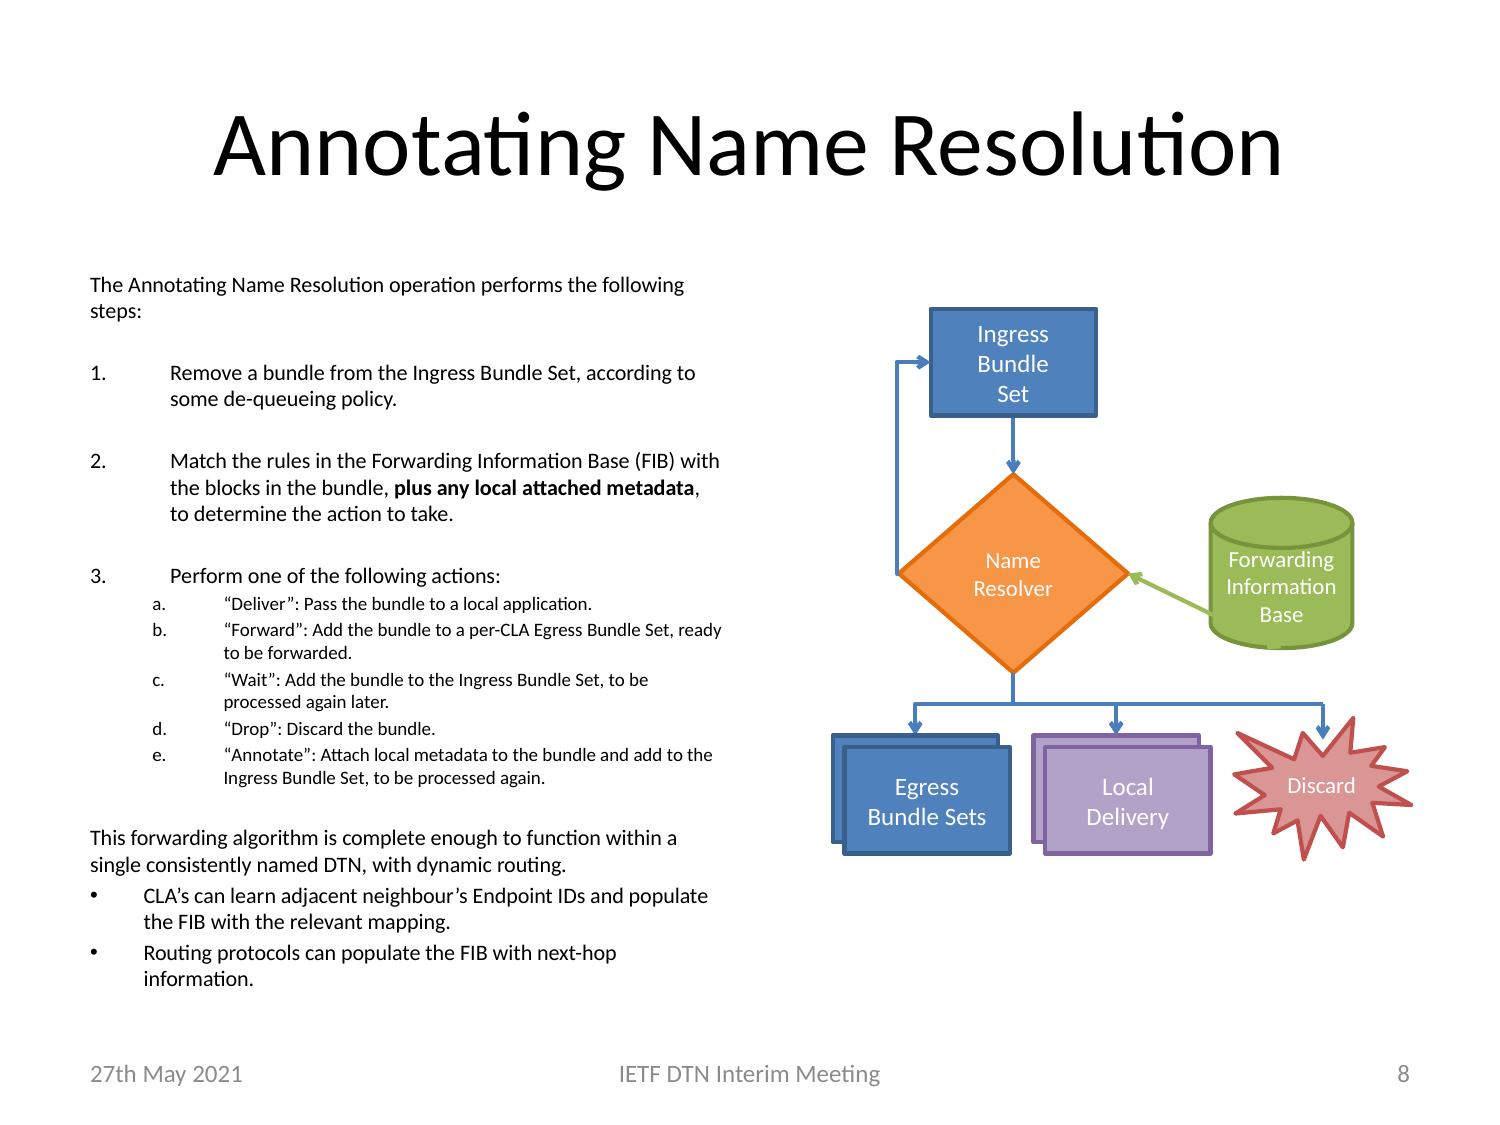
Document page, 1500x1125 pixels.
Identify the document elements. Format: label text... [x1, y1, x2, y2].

text_box Local Delivery [1086, 733, 1201, 745]
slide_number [75, 1042, 425, 1103]
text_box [898, 361, 931, 574]
title Annotating Name Resolution [75, 45, 1425, 233]
text_box Forwarding Information Base [1208, 495, 1355, 651]
text_box Discard [1232, 715, 1414, 862]
text_box Local Delivery [1031, 733, 1043, 844]
text_box Ingress Bundle Set [929, 307, 1098, 418]
text_box Egress Bundle Sets [842, 745, 1012, 856]
text_box Name Resolver [906, 475, 1129, 675]
text_box Local Delivery [1043, 745, 1213, 856]
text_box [932, 654, 996, 754]
slide_number 8 [1074, 1042, 1425, 1103]
list The Annotating Name Resolution operation performs the following steps: Remove a bundle from the Ingress Bundle Set, according to some de-queueing policy. Match the rules in the Forwarding Information Base (FIB) with the blocks in the bundle, plus any local attached metadata, to determine the action to take. Perform one of the following actions: “Deliver”: Pass the bundle to a local application. “Forward”: Add the bundle to a per-CLA Egress Bundle Set, ready to be forwarded. “Wait”: Add the bundle to the Ingress Bundle Set, to be processed again later. “Drop”: Discard the bundle. “Annotate”: Attach local metadata to the bundle and add to the Ingress Bundle Set, to be processed again. This forwarding algorithm is complete enough to function within a single consistently named DTN, with dynamic routing. CLA’s can learn adjacent neighbour’s Endpoint IDs and populate the FIB with the relevant mapping. Routing protocols can populate the FIB with next-hop information. [75, 262, 738, 1005]
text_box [1048, 668, 1081, 772]
footer IETF DTN Interim Meeting [512, 1042, 988, 1103]
text_box Egress Bundle Set [831, 733, 927, 844]
